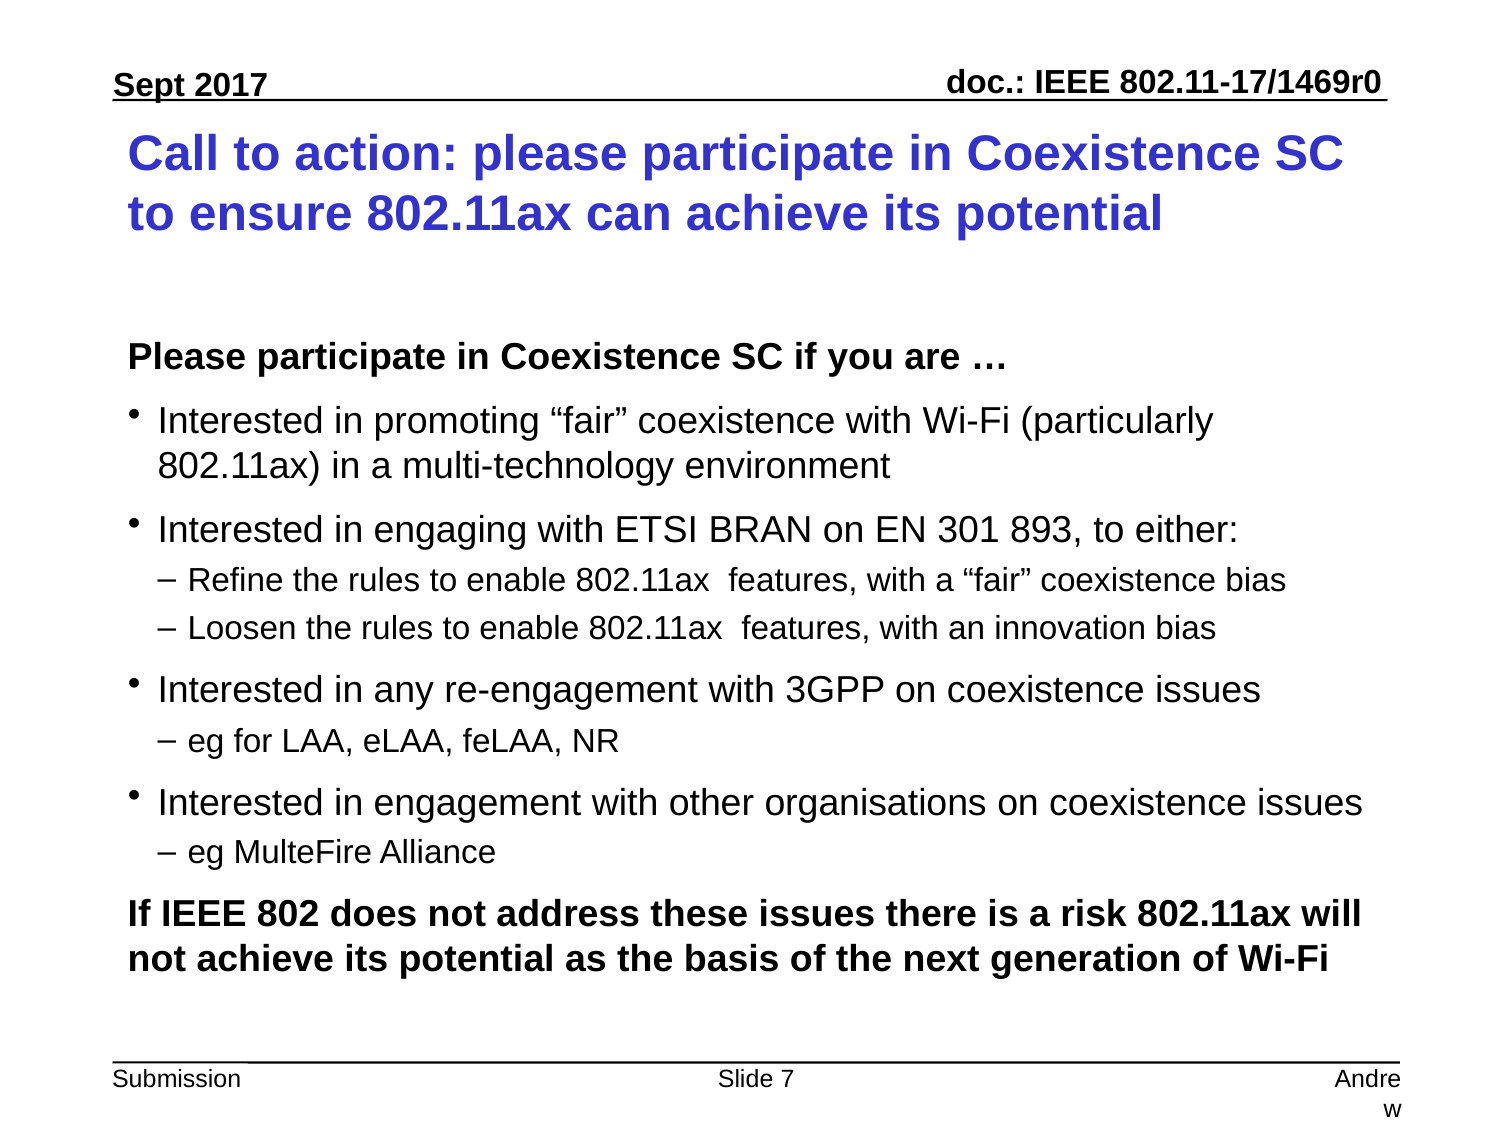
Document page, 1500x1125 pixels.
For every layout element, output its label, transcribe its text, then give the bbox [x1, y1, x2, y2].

slide_number Slide 7 [709, 1061, 803, 1093]
title Call to action: please participate in Coexistence SC to ensure 802.11ax can achieve its potential [112, 112, 1388, 288]
footer Andrew Myles, Cisco [1320, 1061, 1402, 1093]
list Please participate in Coexistence SC if you are … Interested in promoting “fair” coexistence with Wi-Fi (particularly 802.11ax) in a multi-technology environment Interested in engaging with ETSI BRAN on EN 301 893, to either: Refine the rules to enable 802.11ax features, with a “fair” coexistence bias Loosen the rules to enable 802.11ax features, with an innovation bias Interested in any re-engagement with 3GPP on coexistence issues eg for LAA, eLAA, feLAA, NR Interested in engagement with other organisations on coexistence issues eg MulteFire Alliance If IEEE 802 does not address these issues there is a risk 802.11ax will not achieve its potential as the basis of the next generation of Wi-Fi [112, 324, 1388, 1000]
